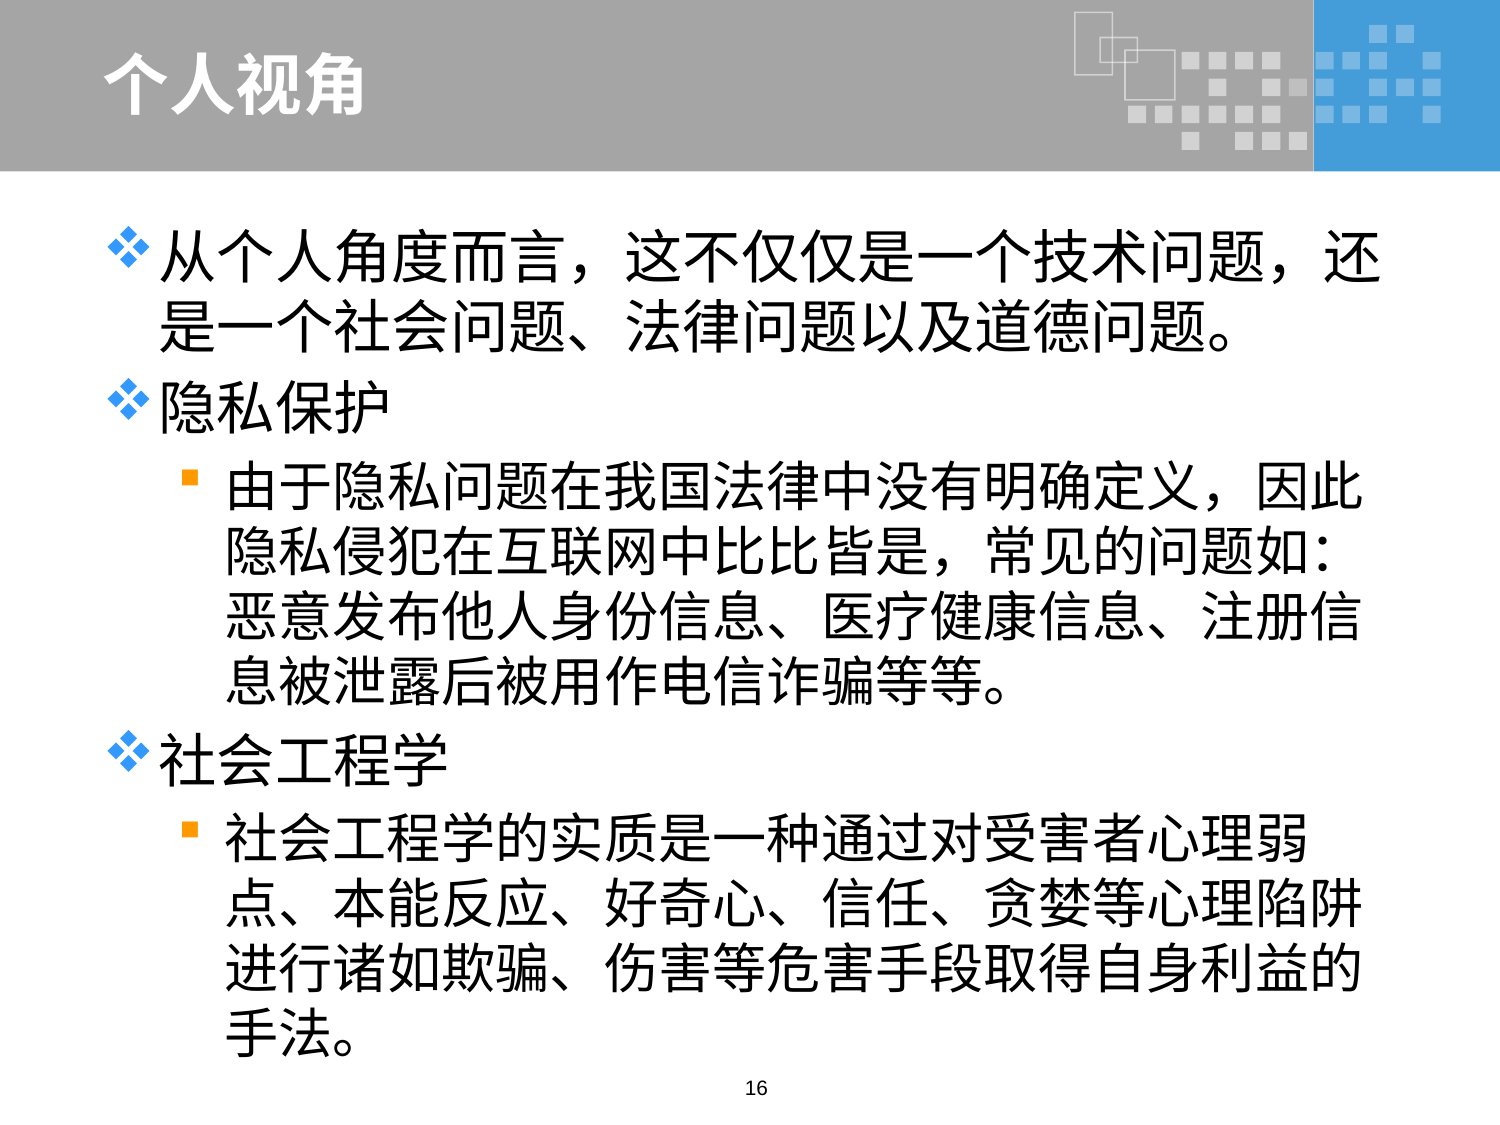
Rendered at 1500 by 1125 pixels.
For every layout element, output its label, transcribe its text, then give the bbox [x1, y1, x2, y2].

list 从个人角度而言，这不仅仅是一个技术问题，还是一个社会问题、法律问题以及道德问题。 隐私保护 由于隐私问题在我国法律中没有明确定义，因此隐私侵犯在互联网中比比皆是，常见的问题如：恶意发布他人身份信息、医疗健康信息、注册信息被泄露后被用作电信诈骗等等。 社会工程学 社会工程学的实质是一种通过对受害者心理弱点、本能反应、好奇心、信任、贪婪等心理陷阱进行诸如欺骗、伤害等危害手段取得自身利益的手法。 [87, 212, 1432, 1050]
slide_number 16 [687, 1066, 826, 1111]
title 个人视角 [87, 42, 1252, 123]
